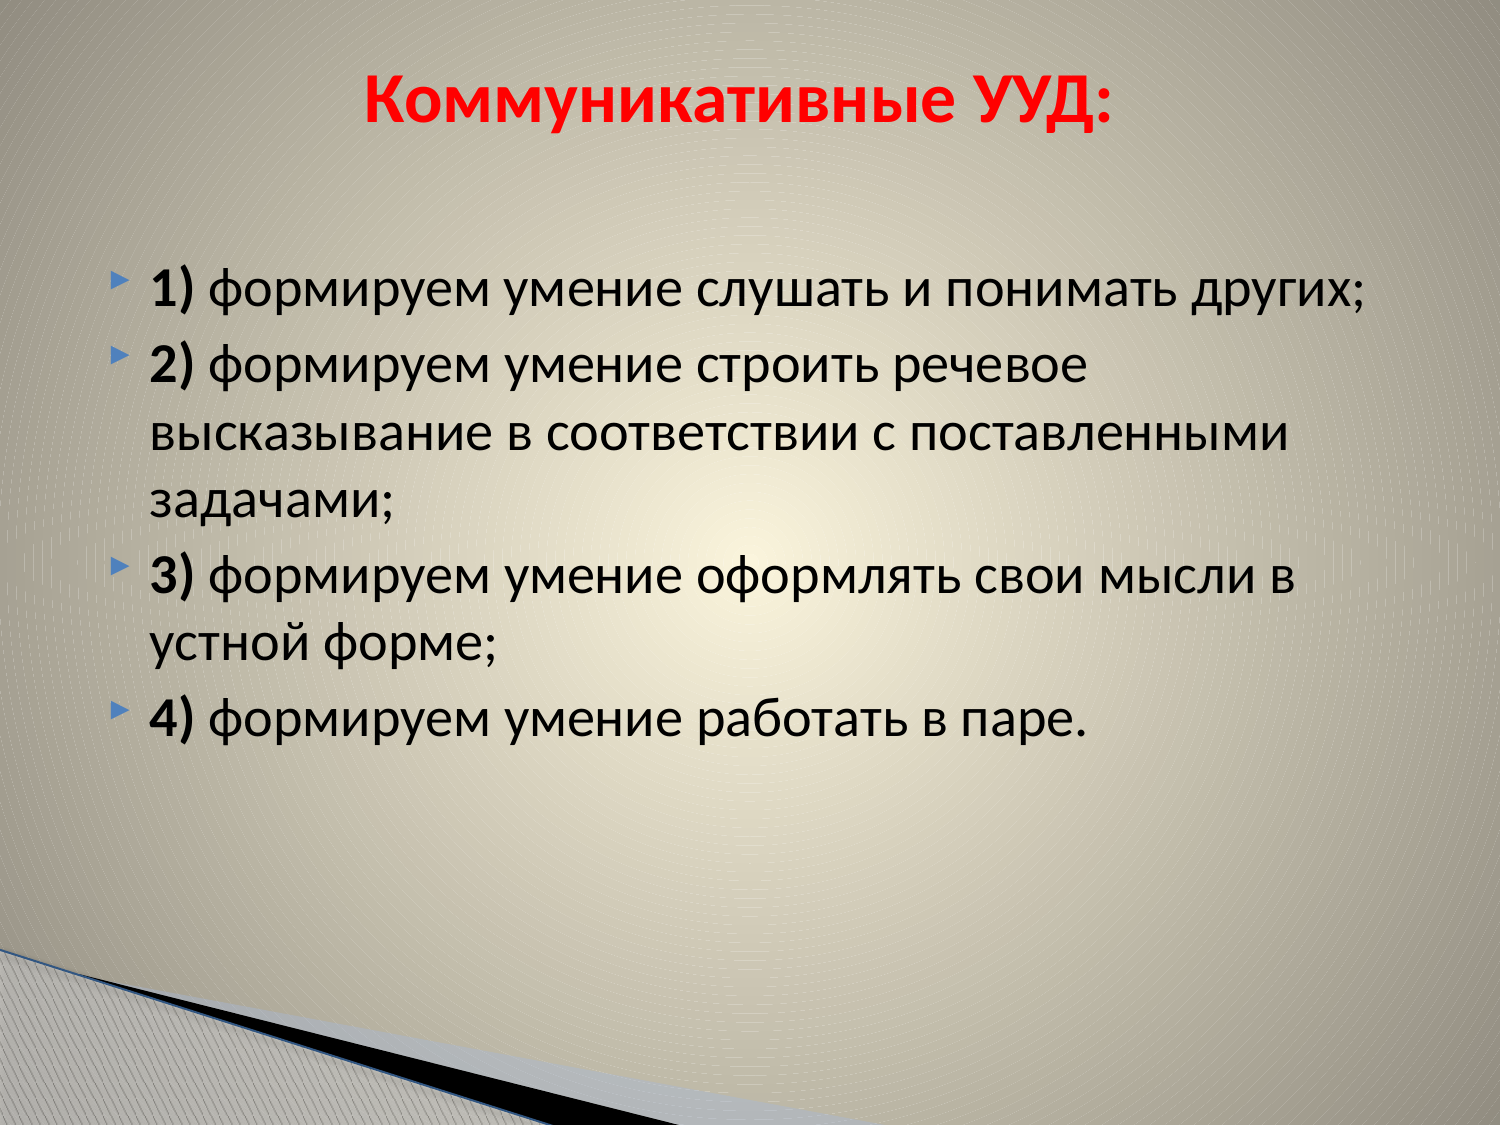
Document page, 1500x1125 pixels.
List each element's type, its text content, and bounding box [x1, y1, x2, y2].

list 1) формируем умение слушать и понимать других; 2) формируем умение строить речевое высказывание в соответствии с поставленными задачами; 3) формируем умение оформлять свои мысли в устной форме; 4) формируем умение работать в паре. [75, 243, 1425, 986]
title Коммуникативные УУД: [64, 42, 1415, 231]
